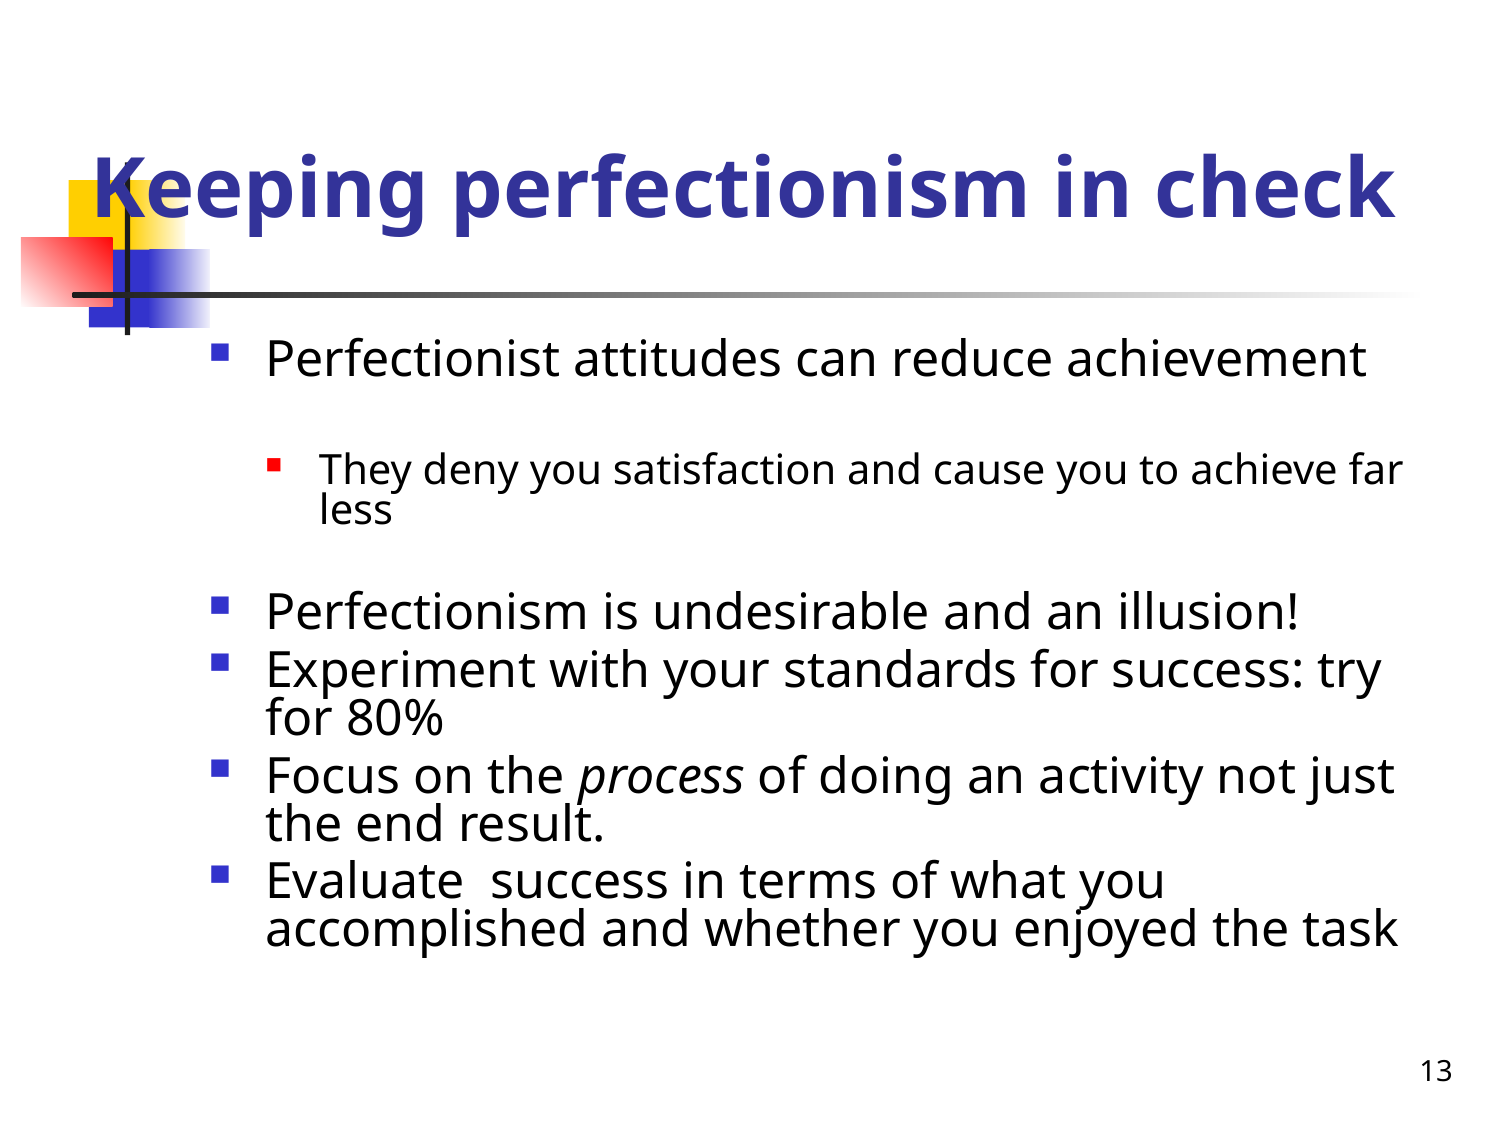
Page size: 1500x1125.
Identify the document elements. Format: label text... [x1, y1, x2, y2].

title Keeping perfectionism in check [75, 54, 1425, 243]
list Perfectionist attitudes can reduce achievement They deny you satisfaction and cause you to achieve far less Perfectionism is undesirable and an illusion! Experiment with your standards for success: try for 80% Focus on the process of doing an activity not just the end result. Evaluate success in terms of what you accomplished and whether you enjoyed the task [193, 331, 1469, 1006]
slide_number 13 [1155, 1024, 1468, 1100]
